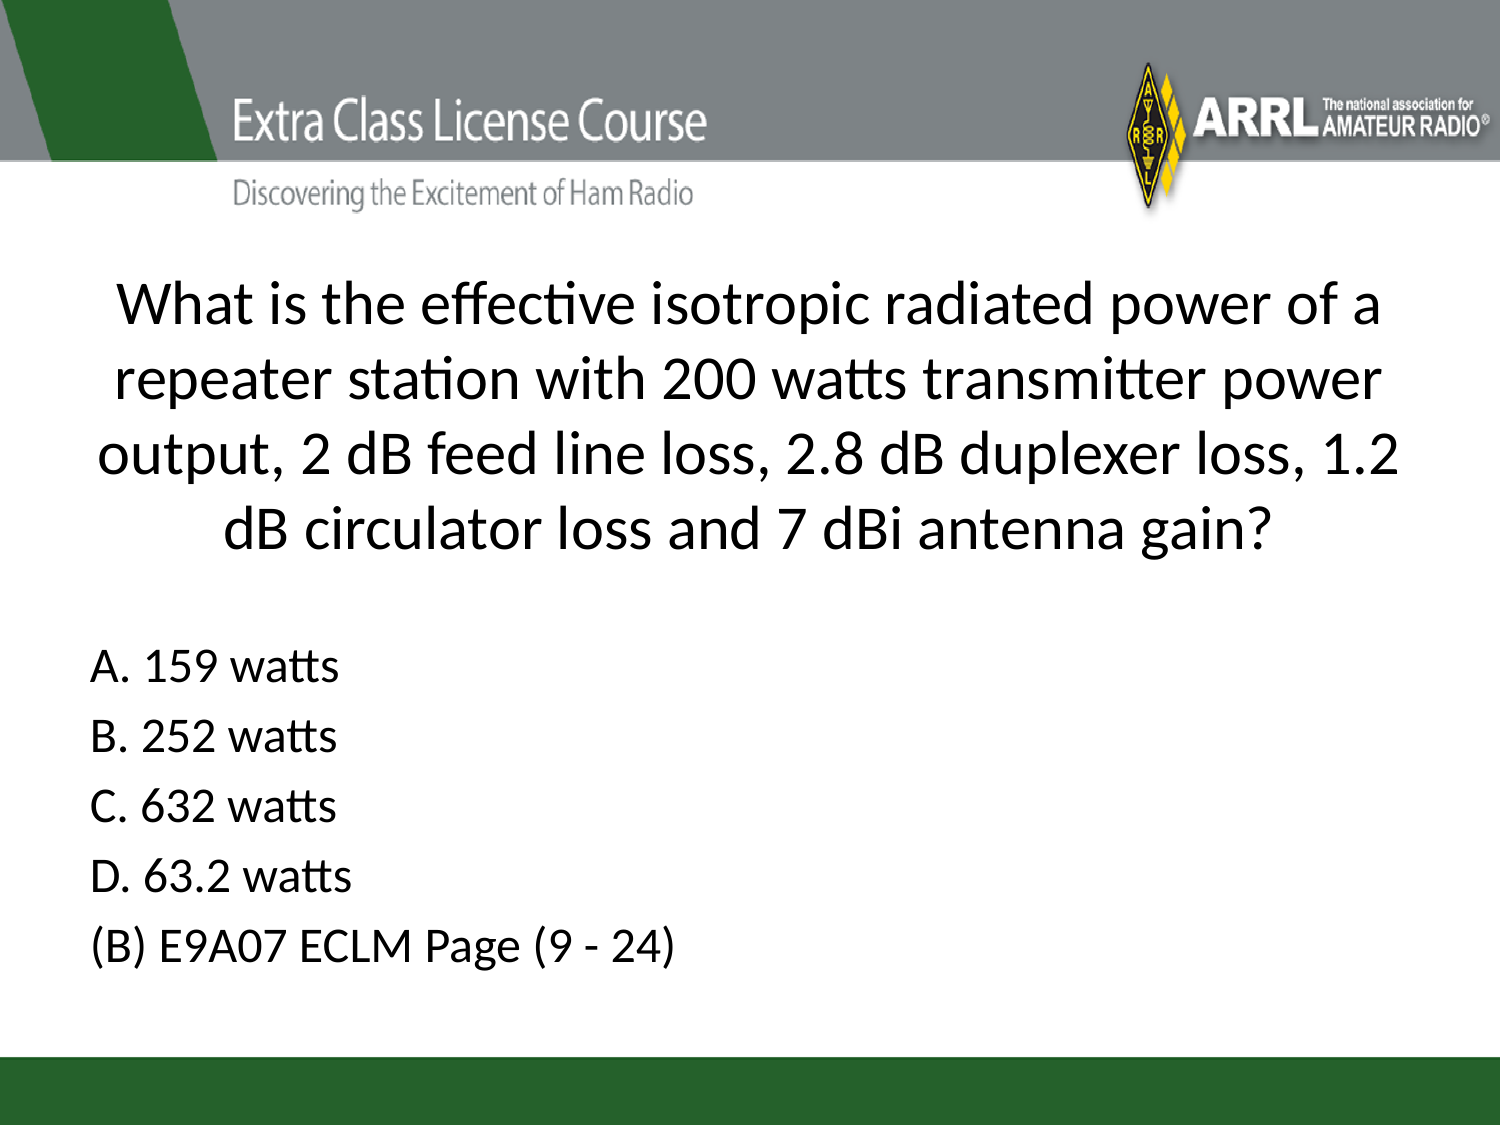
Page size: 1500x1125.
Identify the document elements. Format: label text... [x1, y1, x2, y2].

list A. 159 watts B. 252 watts C. 632 watts D. 63.2 watts (B) E9A07 ECLM Page (9 - 24) [75, 624, 1425, 1000]
title What is the effective isotropic radiated power of a repeater station with 200 watts transmitter power output, 2 dB feed line loss, 2.8 dB duplexer loss, 1.2 dB circulator loss and 7 dBi antenna gain? [75, 254, 1425, 435]
picture [0, 0, 1500, 1125]
